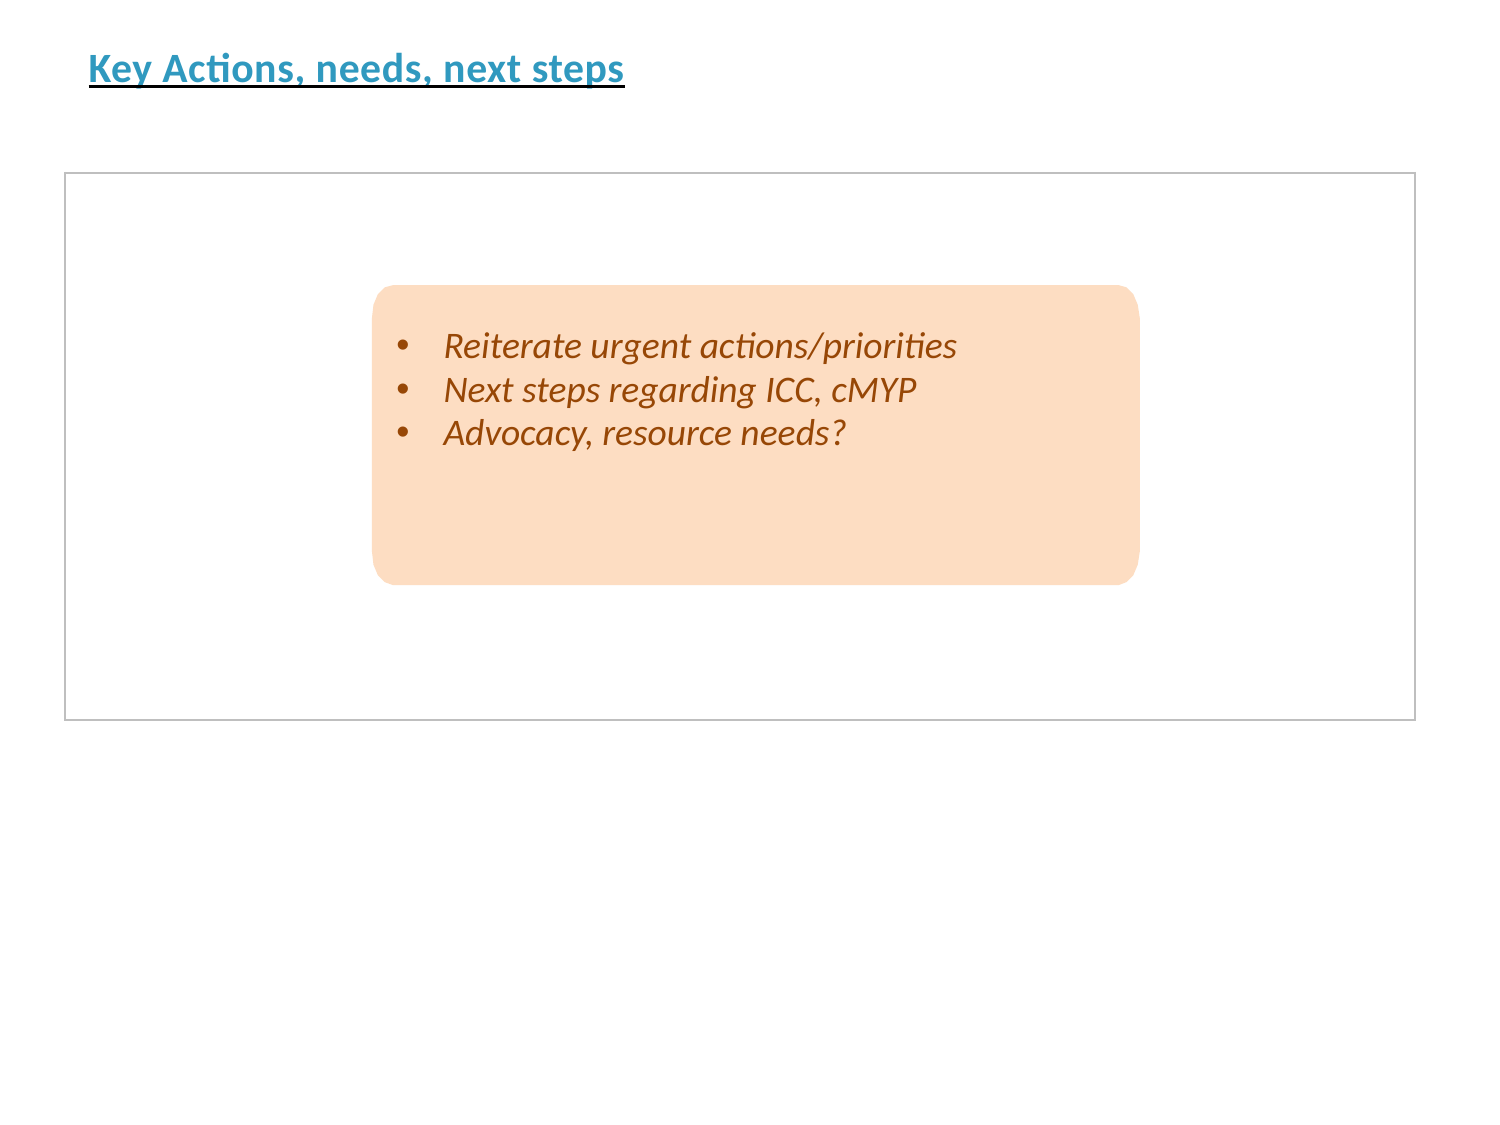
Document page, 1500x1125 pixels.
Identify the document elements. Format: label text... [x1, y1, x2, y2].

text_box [371, 284, 1140, 587]
text_box Key Actions, needs, next steps [88, 40, 1251, 92]
table_header [66, 174, 1414, 719]
